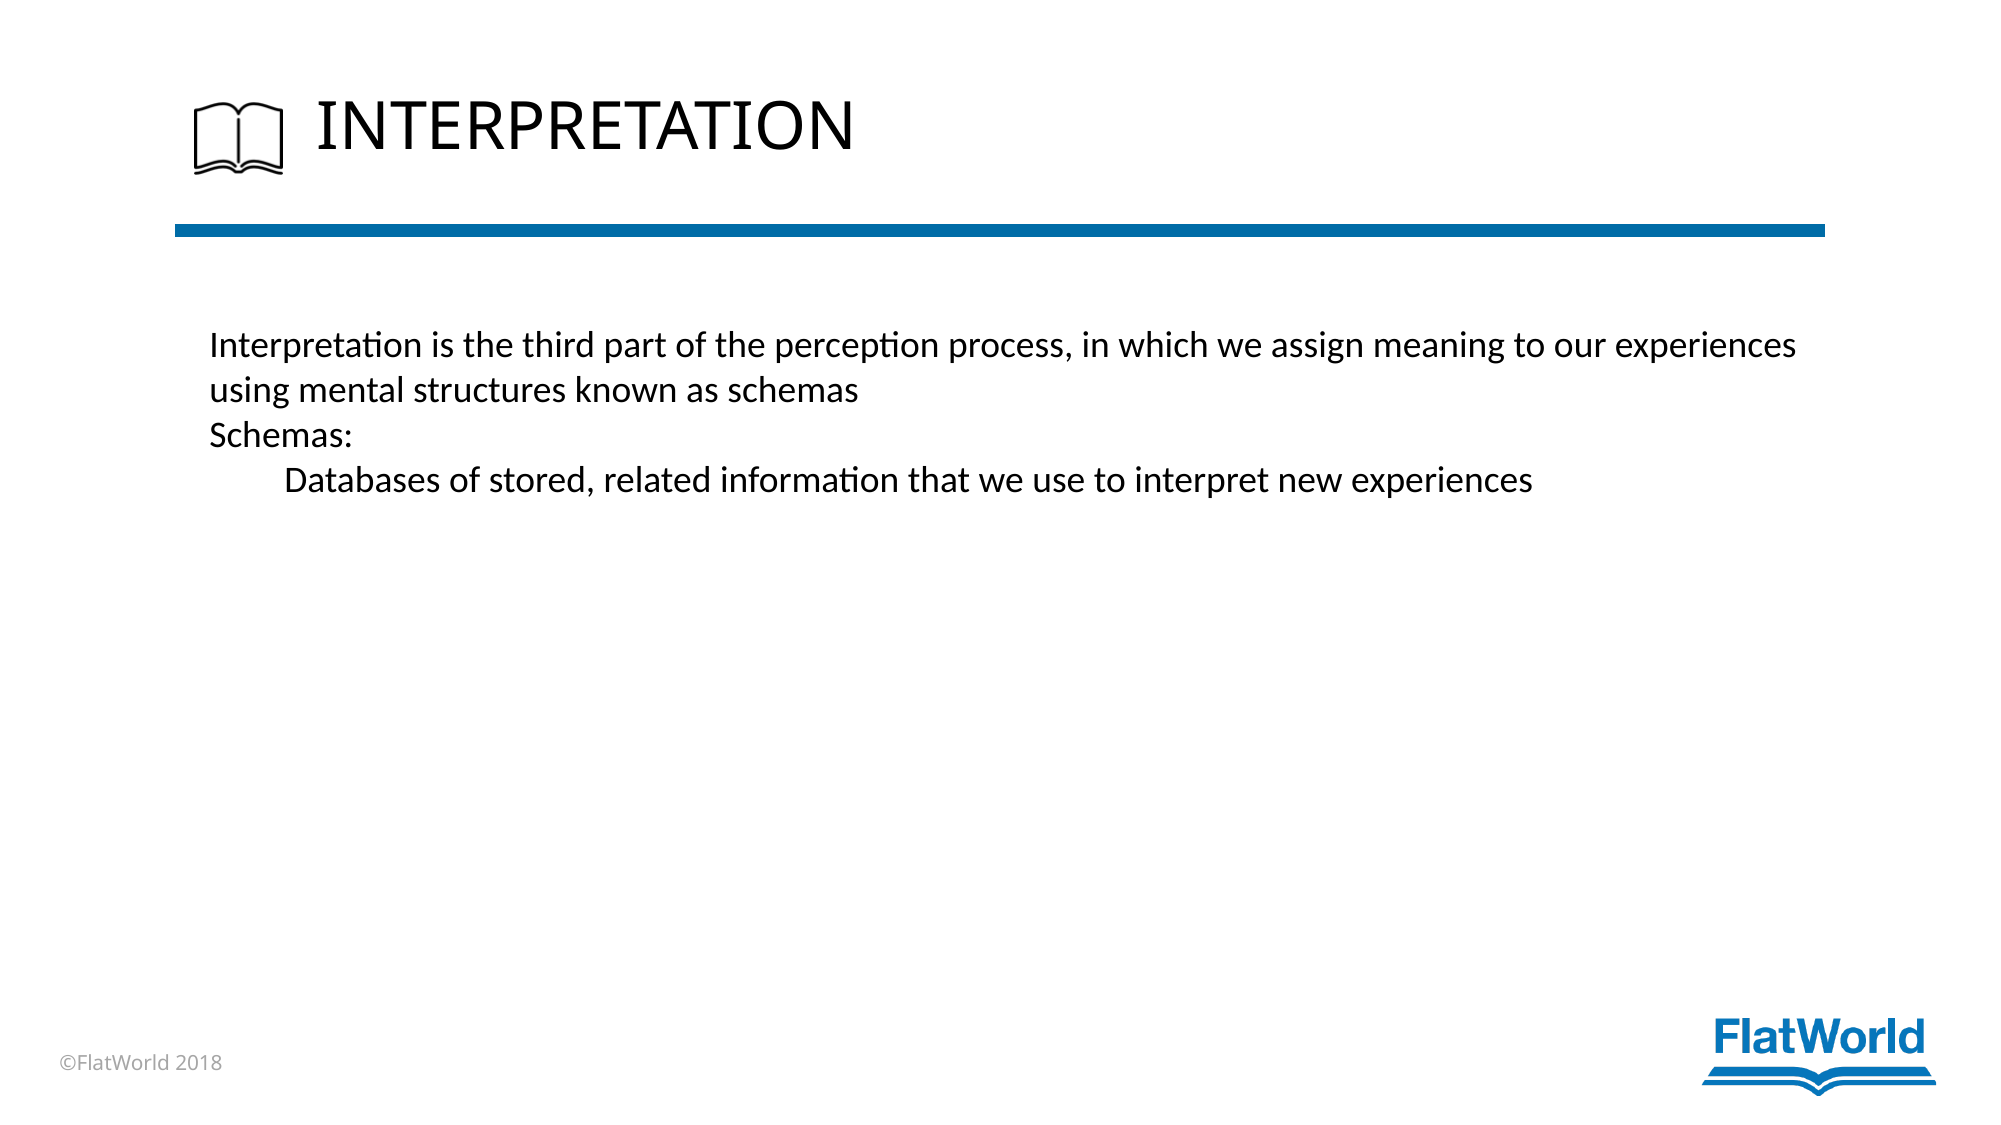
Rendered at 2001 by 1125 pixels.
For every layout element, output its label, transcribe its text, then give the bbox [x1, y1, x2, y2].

picture [194, 94, 283, 183]
title INTERPRETATION [301, 75, 1787, 190]
subtitle Interpretation is the third part of the perception process, in which we assign meaning to our experiences using mental structures known as schemas Schemas: Databases of stored, related information that we use to interpret new experiences [194, 312, 1825, 787]
